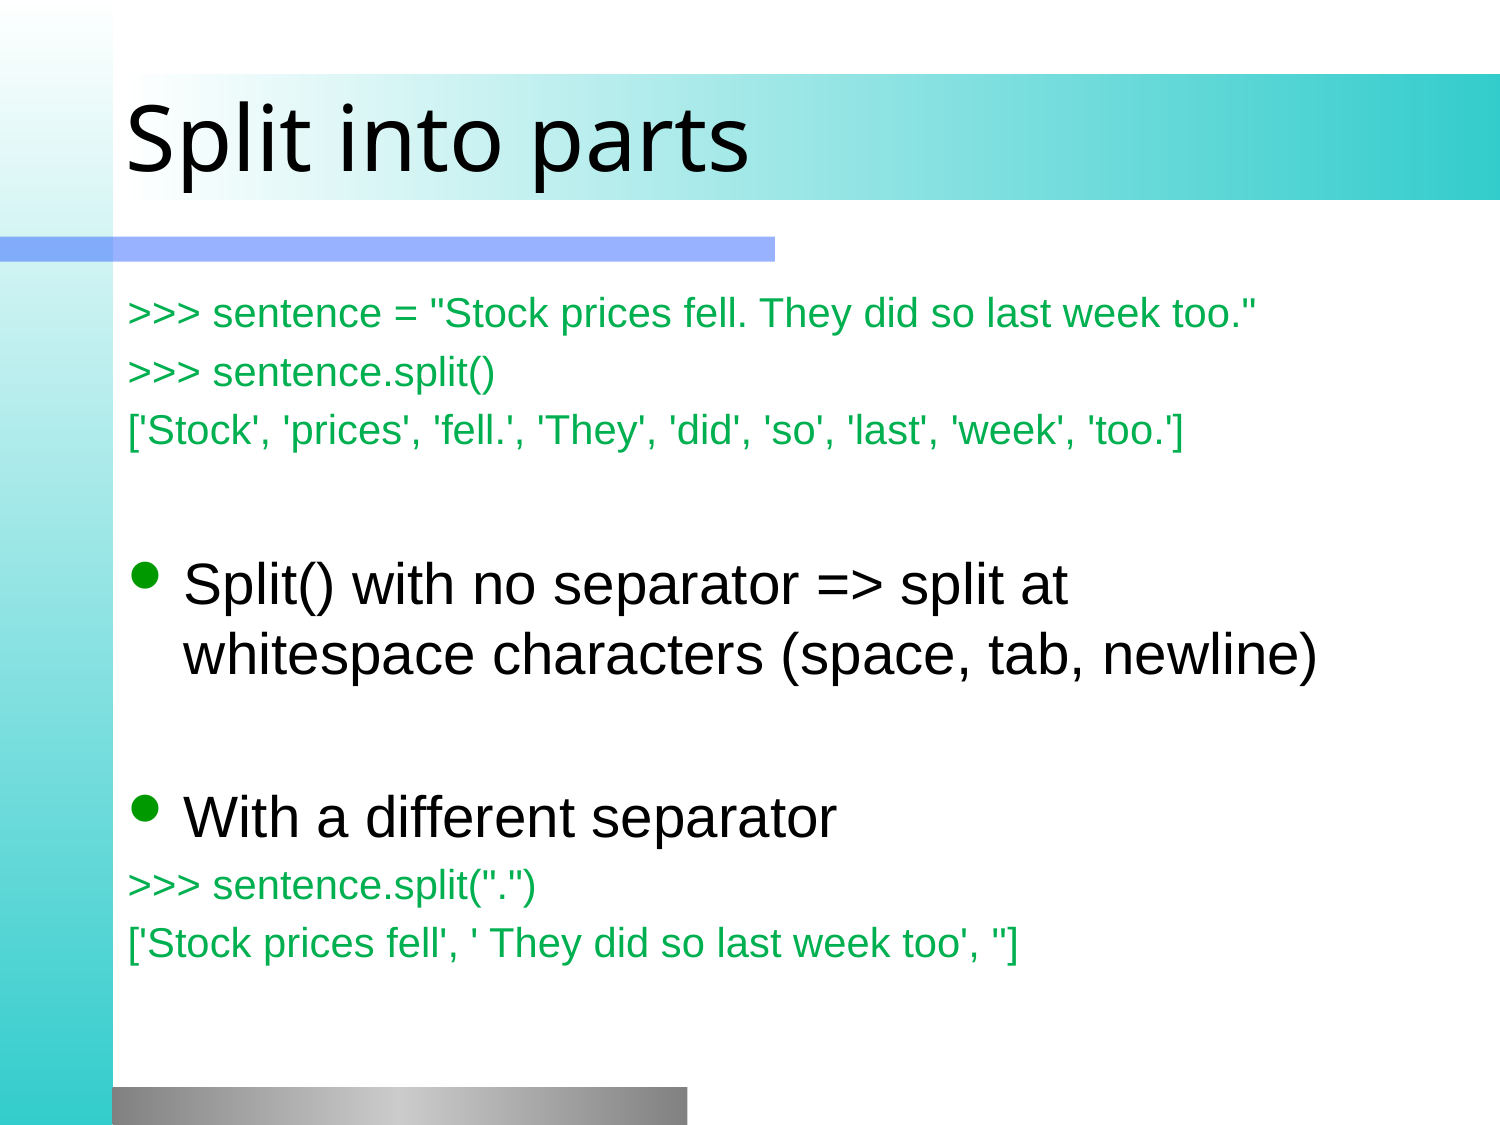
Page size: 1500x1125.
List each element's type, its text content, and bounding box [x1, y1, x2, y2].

title Split into parts [110, 40, 1386, 229]
list >>> sentence = "Stock prices fell. They did so last week too." >>> sentence.split() ['Stock', 'prices', 'fell.', 'They', 'did', 'so', 'last', 'week', 'too.'] Split() with no separator => split at whitespace characters (space, tab, newline) With a different separator >>> sentence.split(".") ['Stock prices fell', ' They did so last week too', ''] [112, 278, 1388, 1073]
